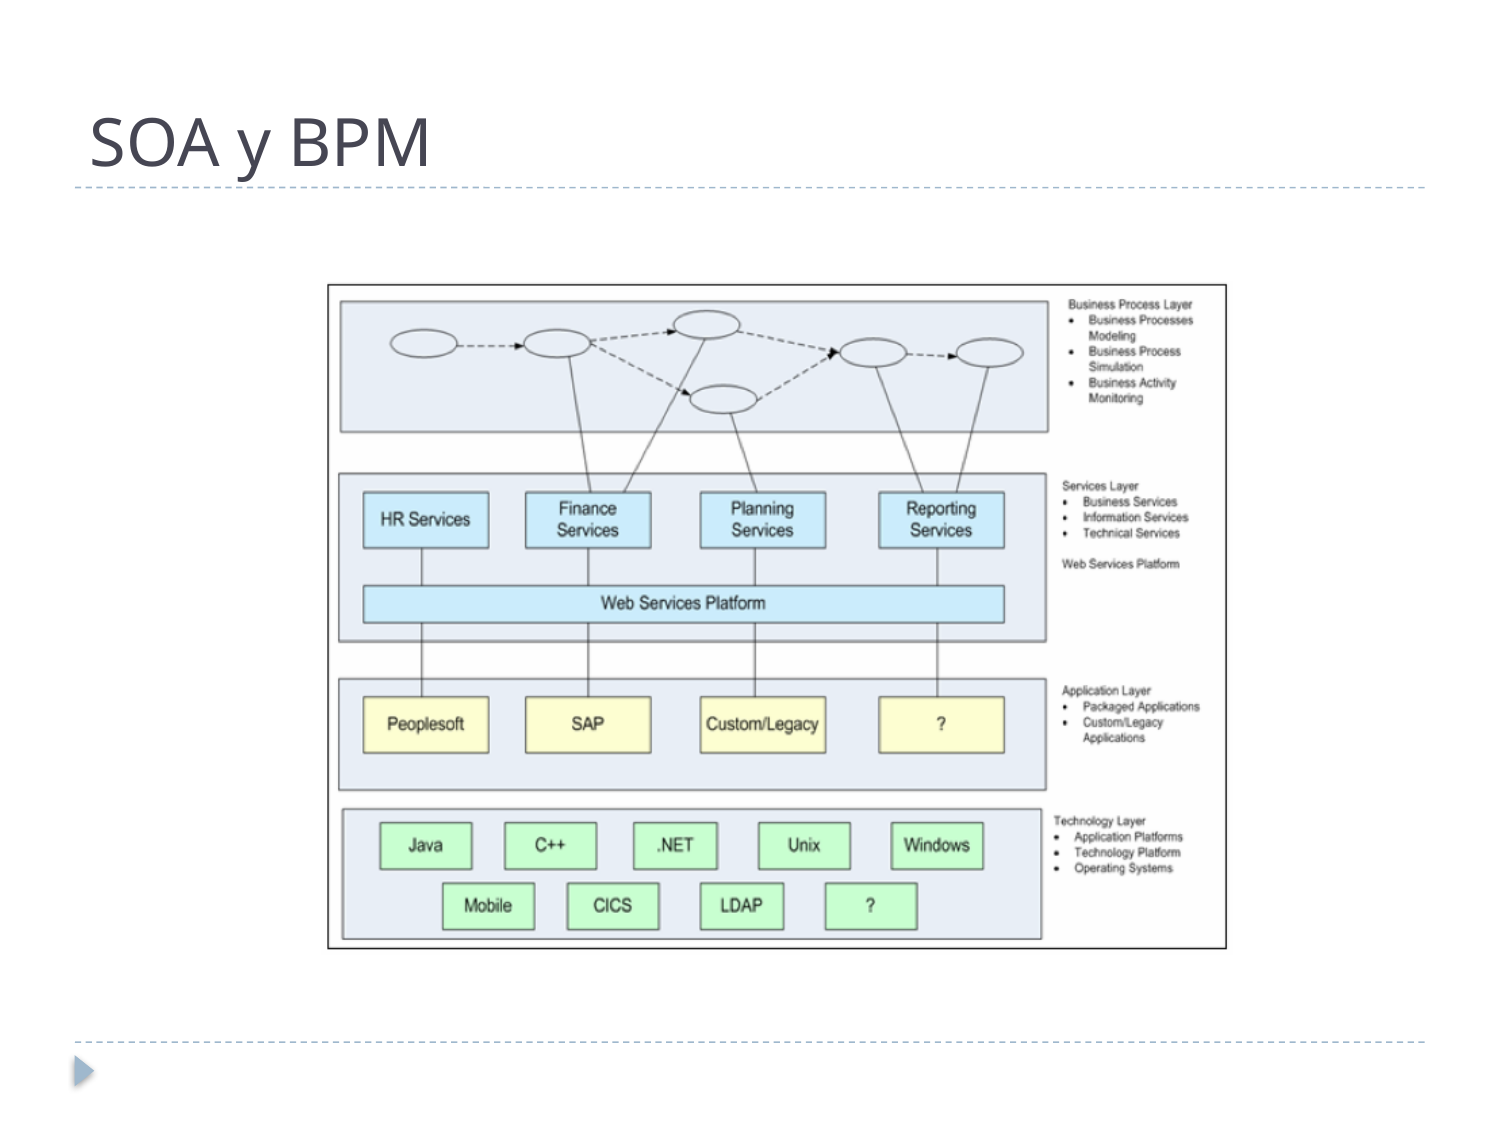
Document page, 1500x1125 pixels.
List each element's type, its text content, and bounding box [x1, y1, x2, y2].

title SOA y BPM [75, 24, 1425, 188]
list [185, 260, 1356, 963]
